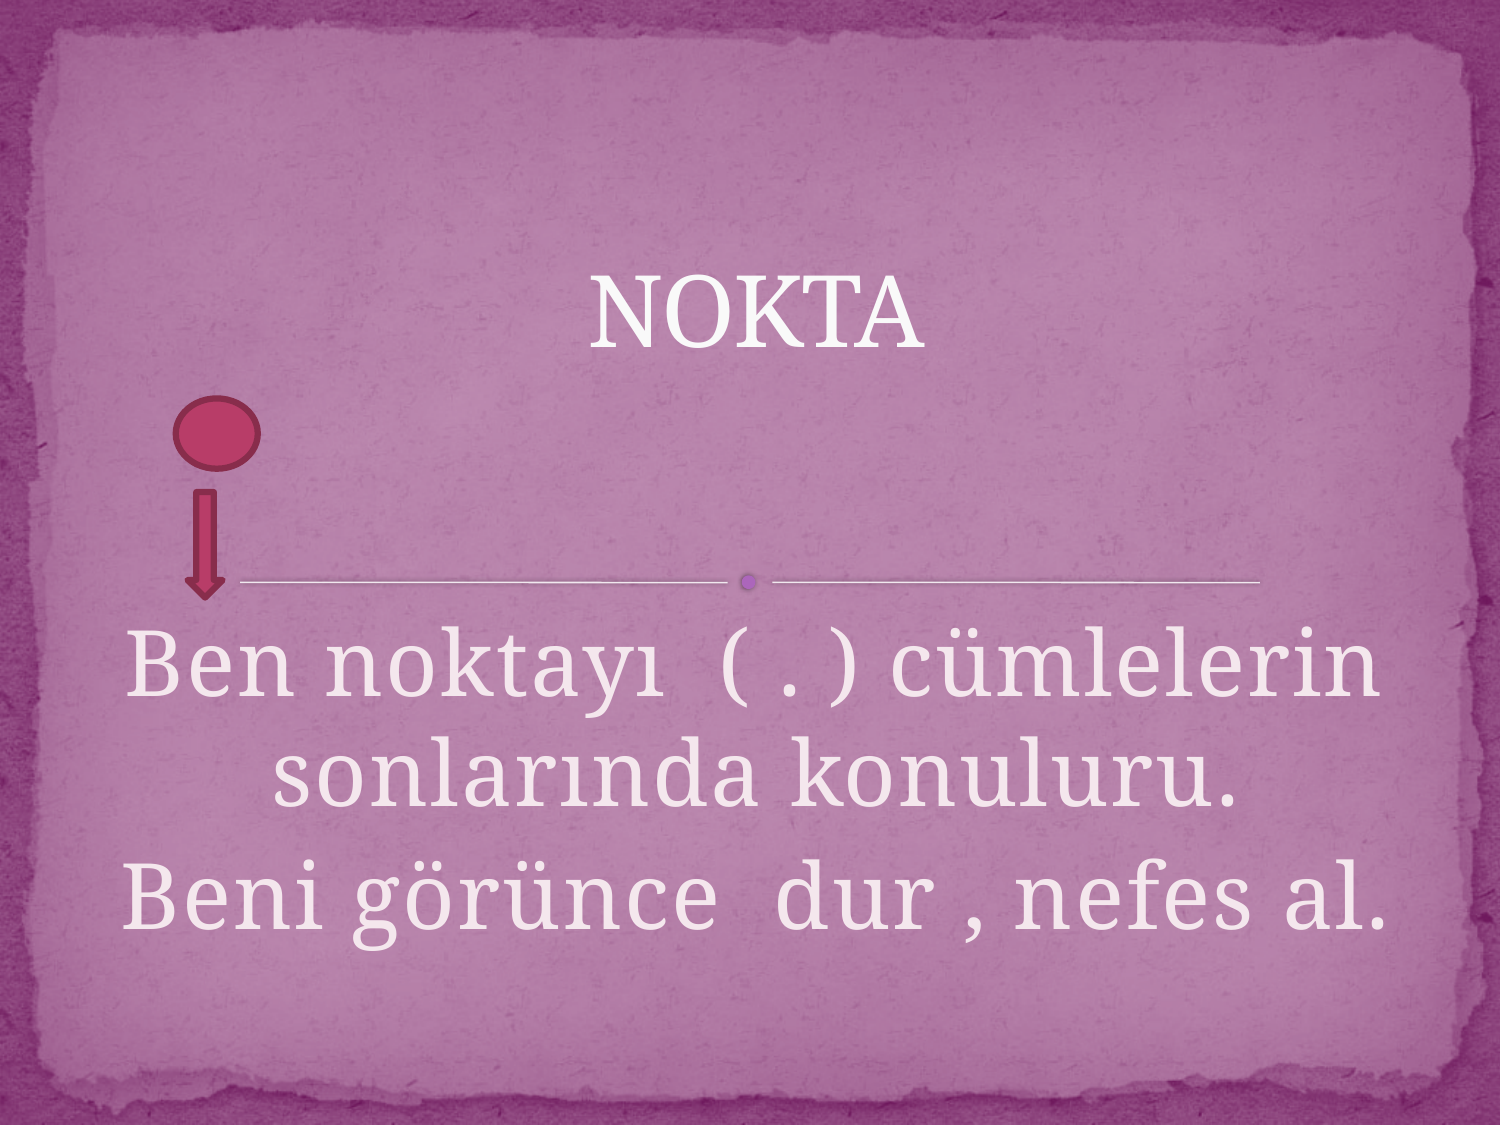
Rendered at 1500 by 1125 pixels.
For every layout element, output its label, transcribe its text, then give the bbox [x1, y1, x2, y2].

text_box [172, 395, 261, 472]
title NOKTA [74, 128, 1438, 375]
text_box [184, 488, 226, 601]
subtitle Ben noktayı ( . ) cümlelerin sonlarında konuluru. Beni görünce dur , nefes al. [75, 597, 1438, 1055]
